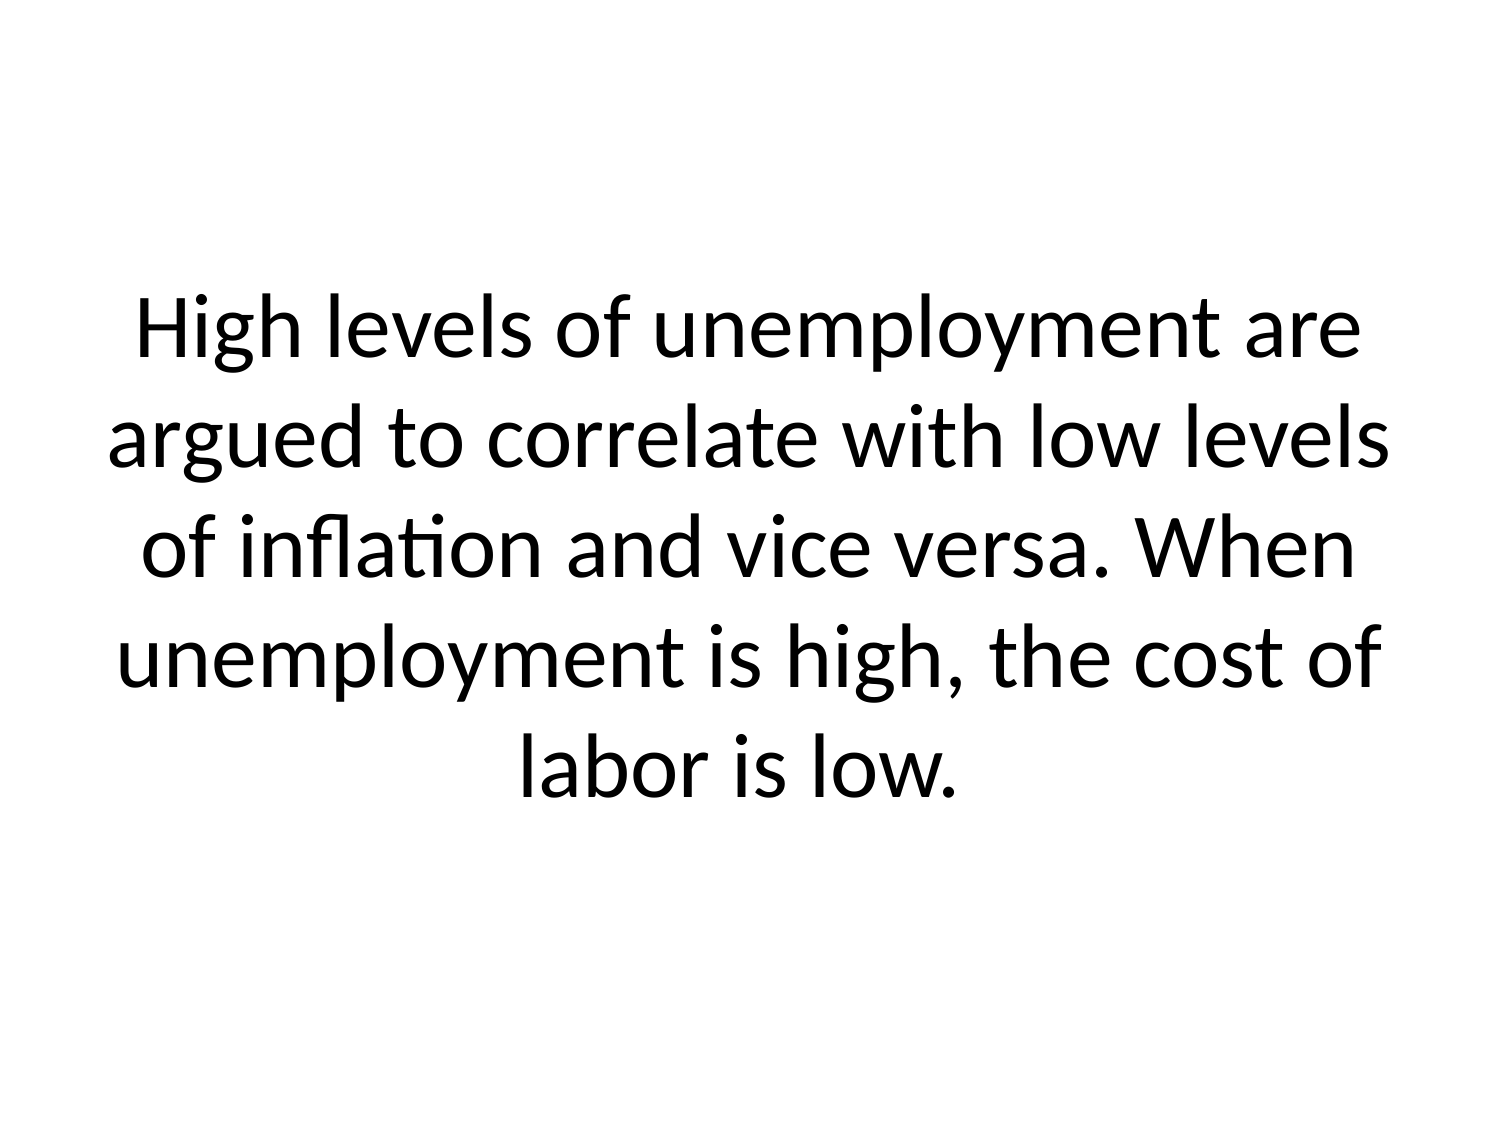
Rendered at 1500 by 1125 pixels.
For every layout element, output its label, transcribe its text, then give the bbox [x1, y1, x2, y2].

title High levels of unemployment are argued to correlate with low levels of inflation and vice versa. When unemployment is high, the cost of labor is low. [74, 44, 1426, 1038]
